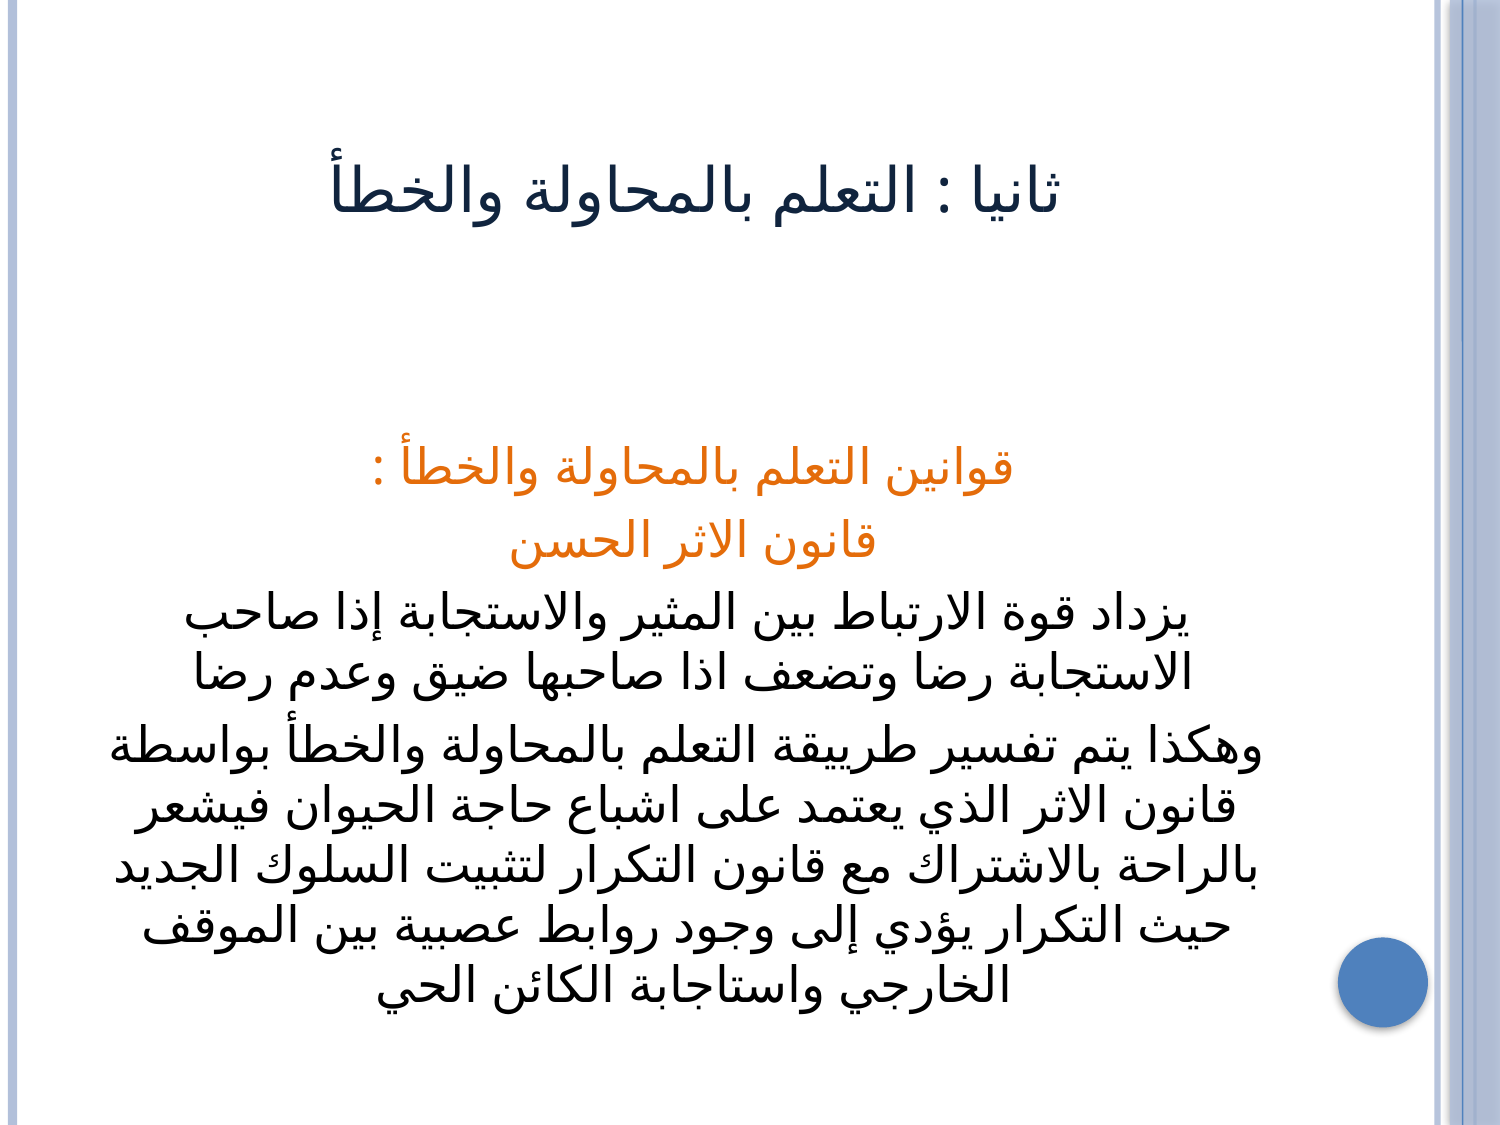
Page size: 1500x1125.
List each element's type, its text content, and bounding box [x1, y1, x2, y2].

title ثانيا : التعلم بالمحاولة والخطأ [75, 45, 1300, 233]
list قوانين التعلم بالمحاولة والخطأ : قانون الاثر الحسن يزداد قوة الارتباط بين المثير والاستجابة إذا صاحب الاستجابة رضا وتضعف اذا صاحبها ضيق وعدم رضا وهكذا يتم تفسير طرييقة التعلم بالمحاولة والخطأ بواسطة قانون الاثر الذي يعتمد على اشباع حاجة الحيوان فيشعر بالراحة بالاشتراك مع قانون التكرار لتثبيت السلوك الجديد حيث التكرار يؤدي إلى وجود روابط عصبية بين الموقف الخارجي واستاجابة الكائن الحي [75, 262, 1300, 1062]
